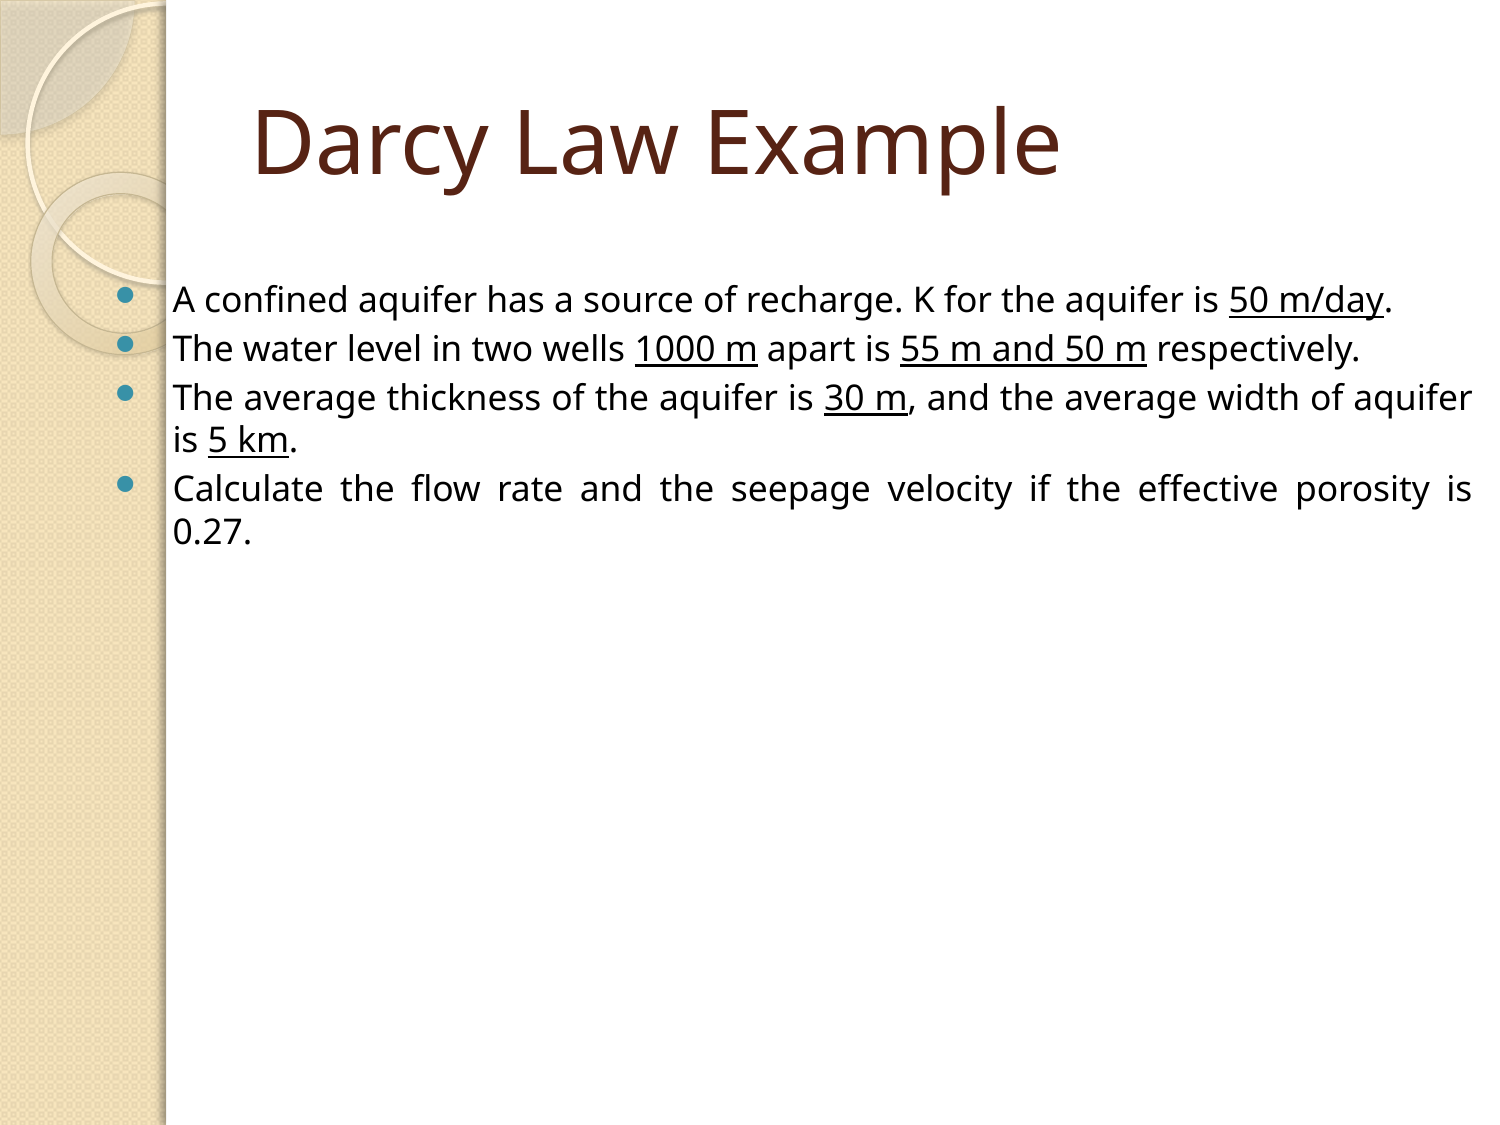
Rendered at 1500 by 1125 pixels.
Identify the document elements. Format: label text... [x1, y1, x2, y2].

title Darcy Law Example [235, 45, 1466, 233]
list A confined aquifer has a source of recharge. K for the aquifer is 50 m/day. The water level in two wells 1000 m apart is 55 m and 50 m respectively. The average thickness of the aquifer is 30 m, and the average width of aquifer is 5 km. Calculate the flow rate and the seepage velocity if the effective porosity is 0.27. [99, 270, 1488, 563]
